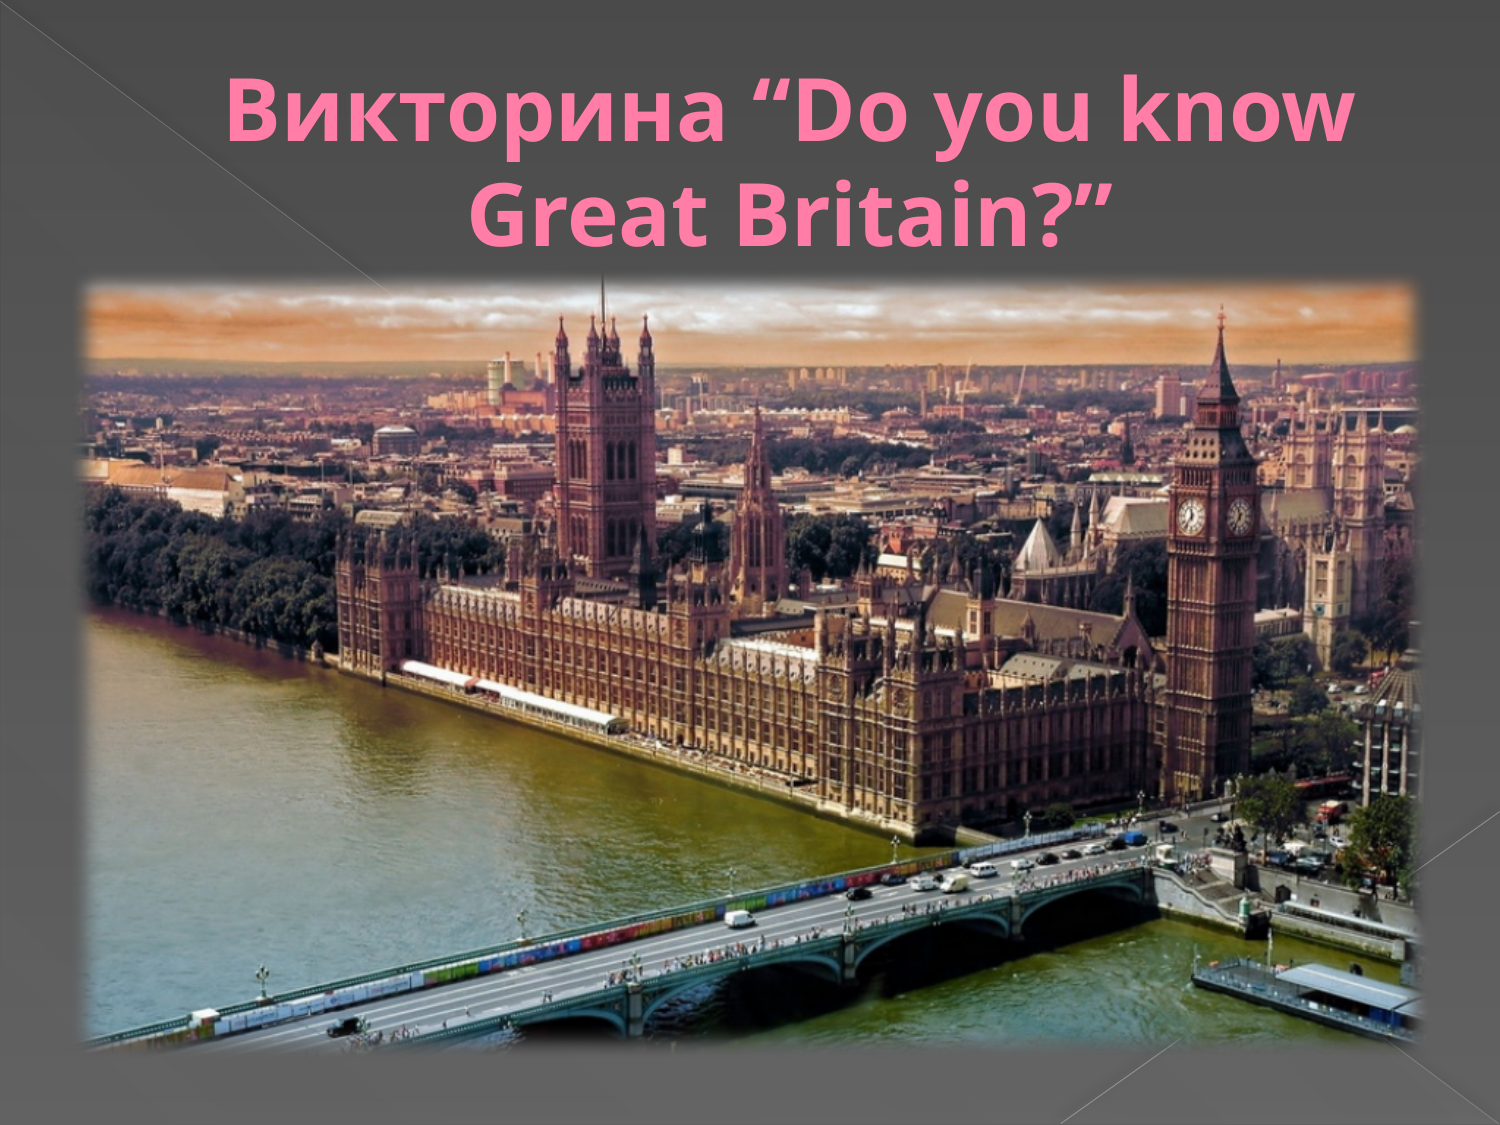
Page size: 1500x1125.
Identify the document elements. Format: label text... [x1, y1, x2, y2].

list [70, 269, 1430, 1060]
title Викторина “Do you know Great Britain?” [75, 43, 1425, 256]
